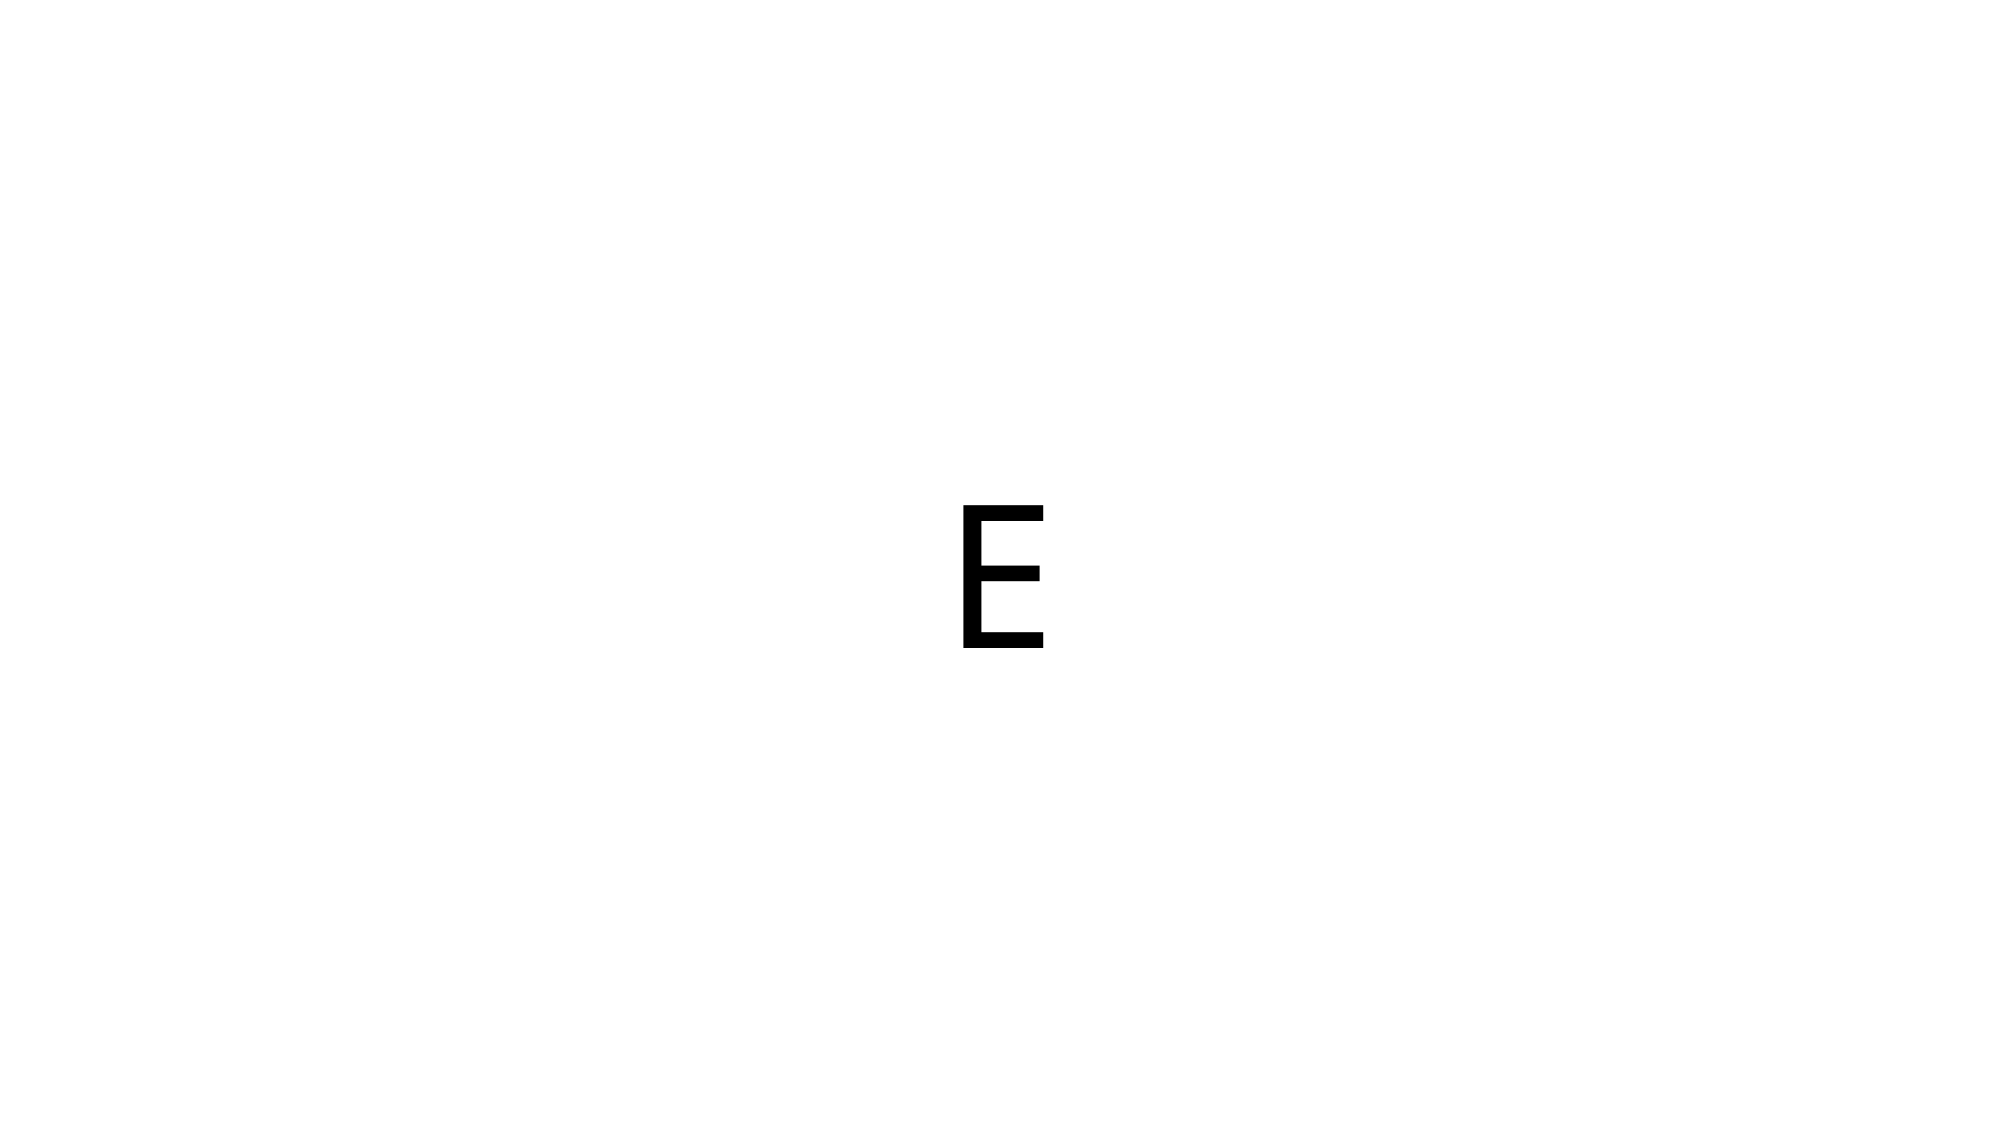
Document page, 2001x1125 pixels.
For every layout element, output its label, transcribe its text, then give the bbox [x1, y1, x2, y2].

title E [137, 59, 1863, 1107]
